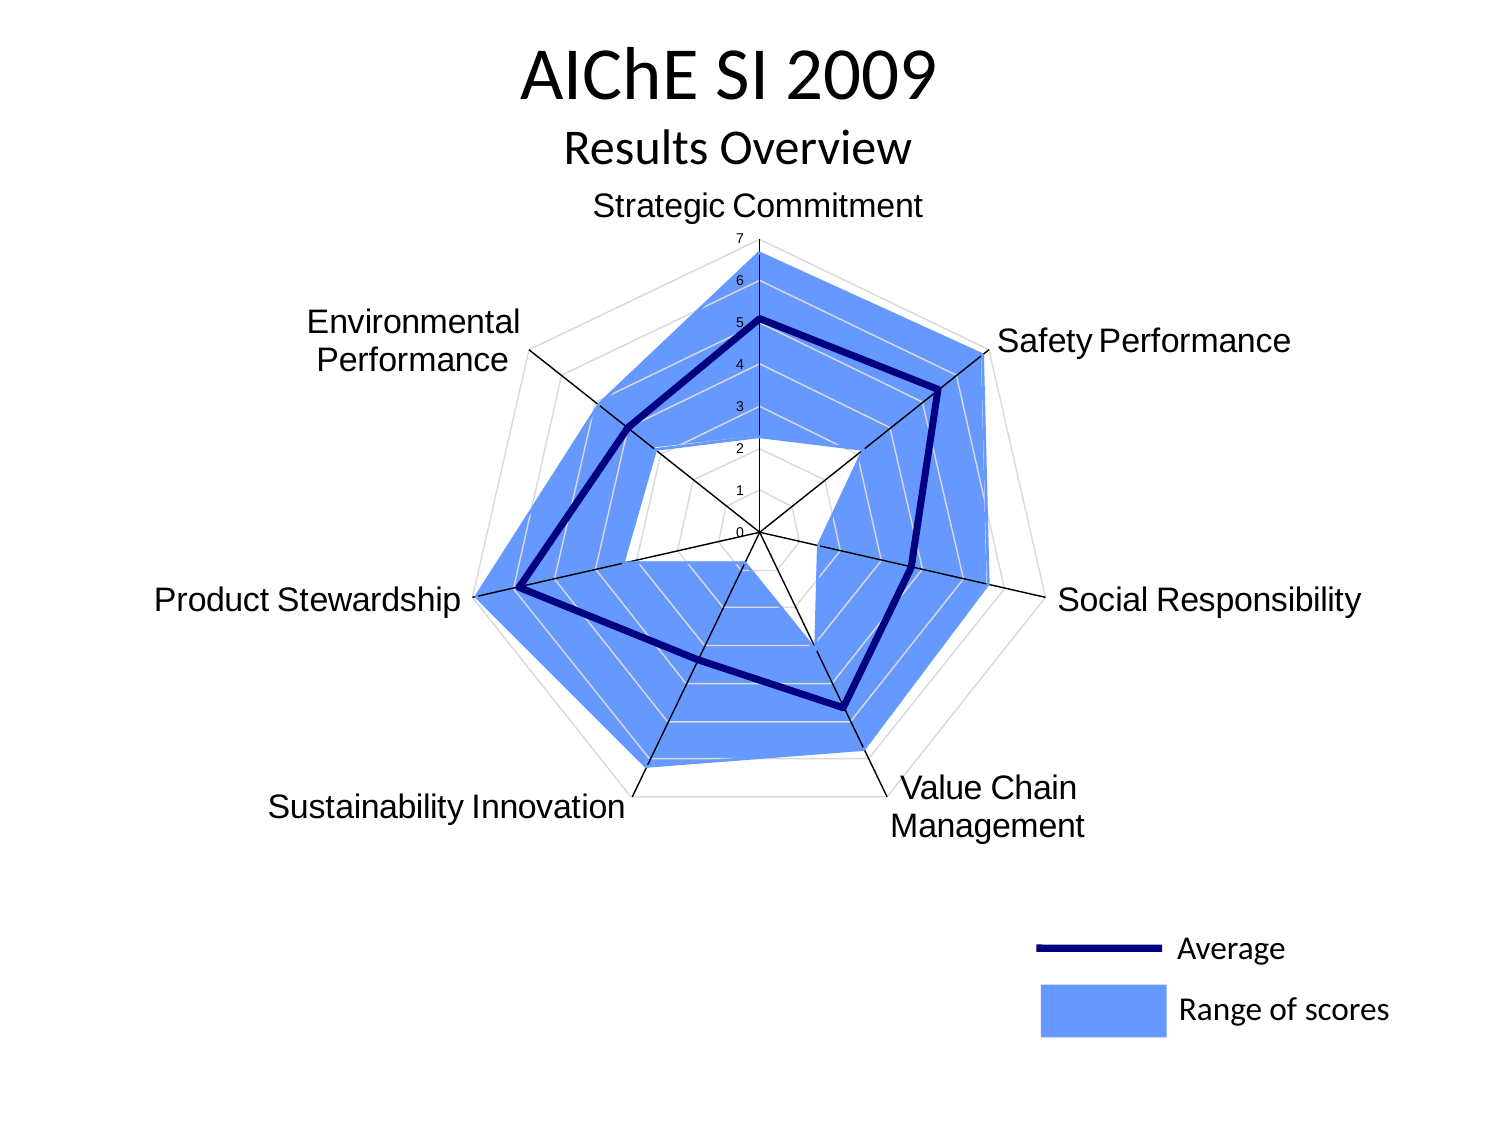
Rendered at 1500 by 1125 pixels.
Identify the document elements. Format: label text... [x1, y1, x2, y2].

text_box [49, 116, 1459, 1076]
text_box AIChE SI 2009 Results Overview [363, 24, 1113, 116]
